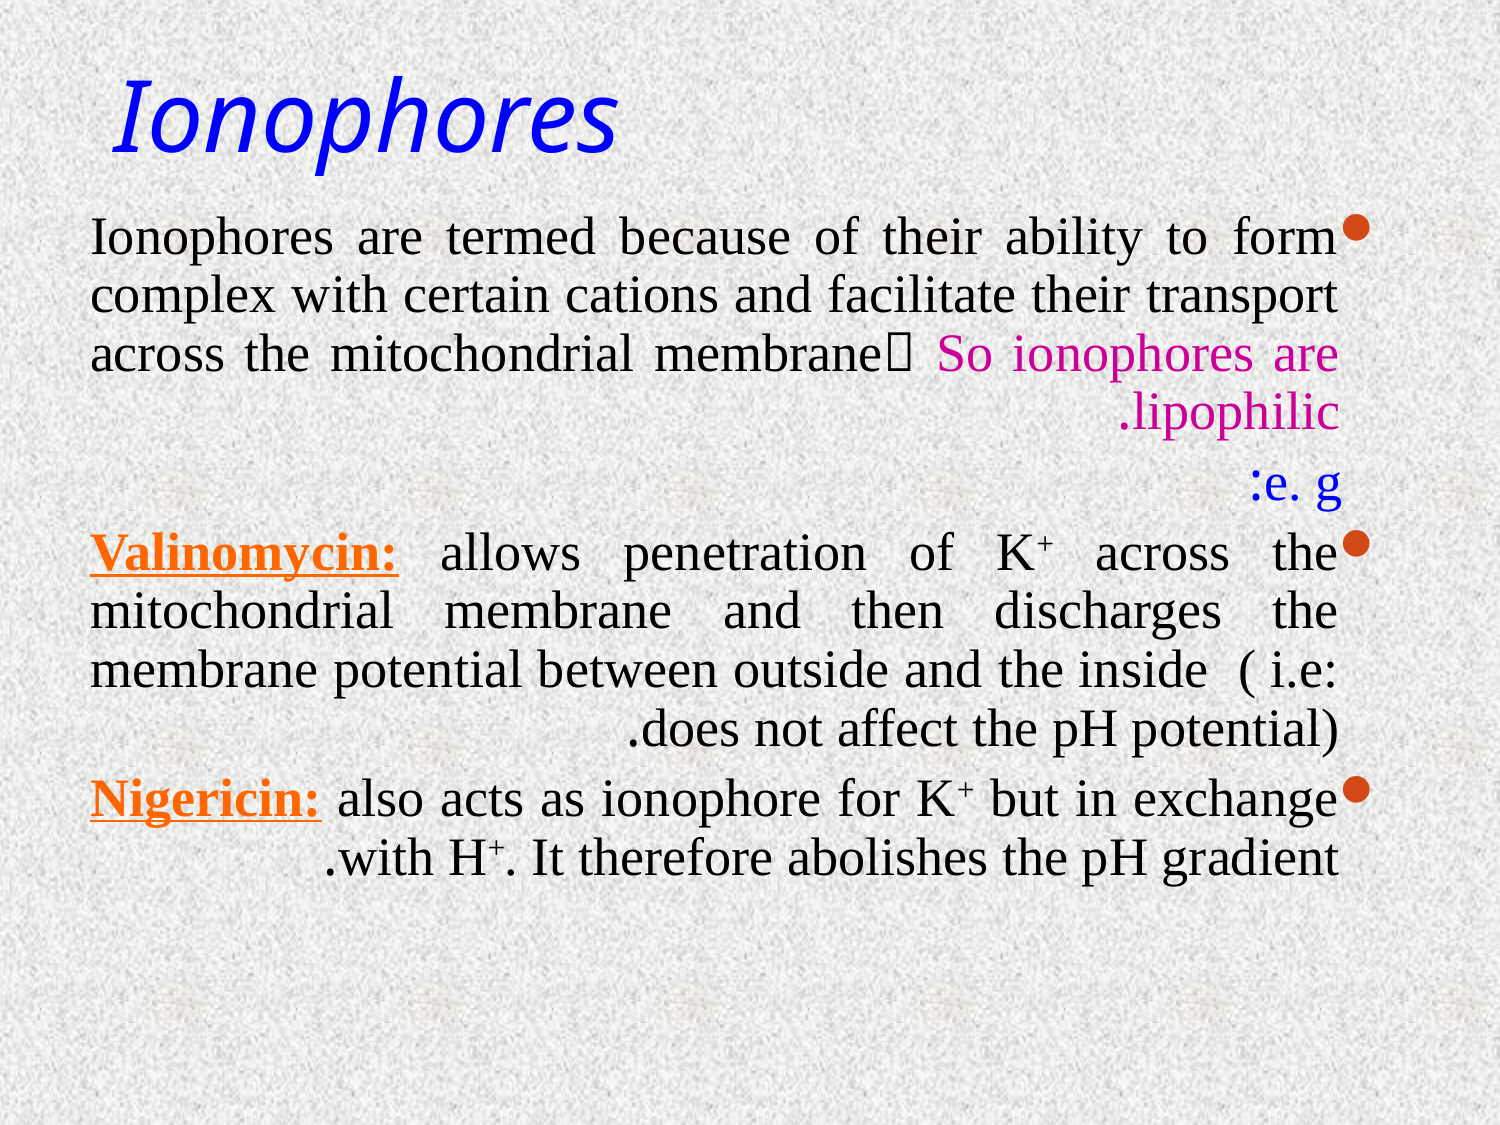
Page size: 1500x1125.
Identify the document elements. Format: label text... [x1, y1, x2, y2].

list Ionophores are termed because of their ability to form complex with certain cations and facilitate their transport across the mitochondrial membrane So ionophores are lipophilic. e. g: Valinomycin: allows penetration of K+ across the mitochondrial membrane and then discharges the membrane potential between outside and the inside ( i.e: does not affect the pH potential). Nigericin: also acts as ionophore for K+ but in exchange with H+. It therefore abolishes the pH gradient. [75, 200, 1400, 1000]
picture [0, 0, 1500, 1125]
title Ionophores [99, 0, 1375, 188]
